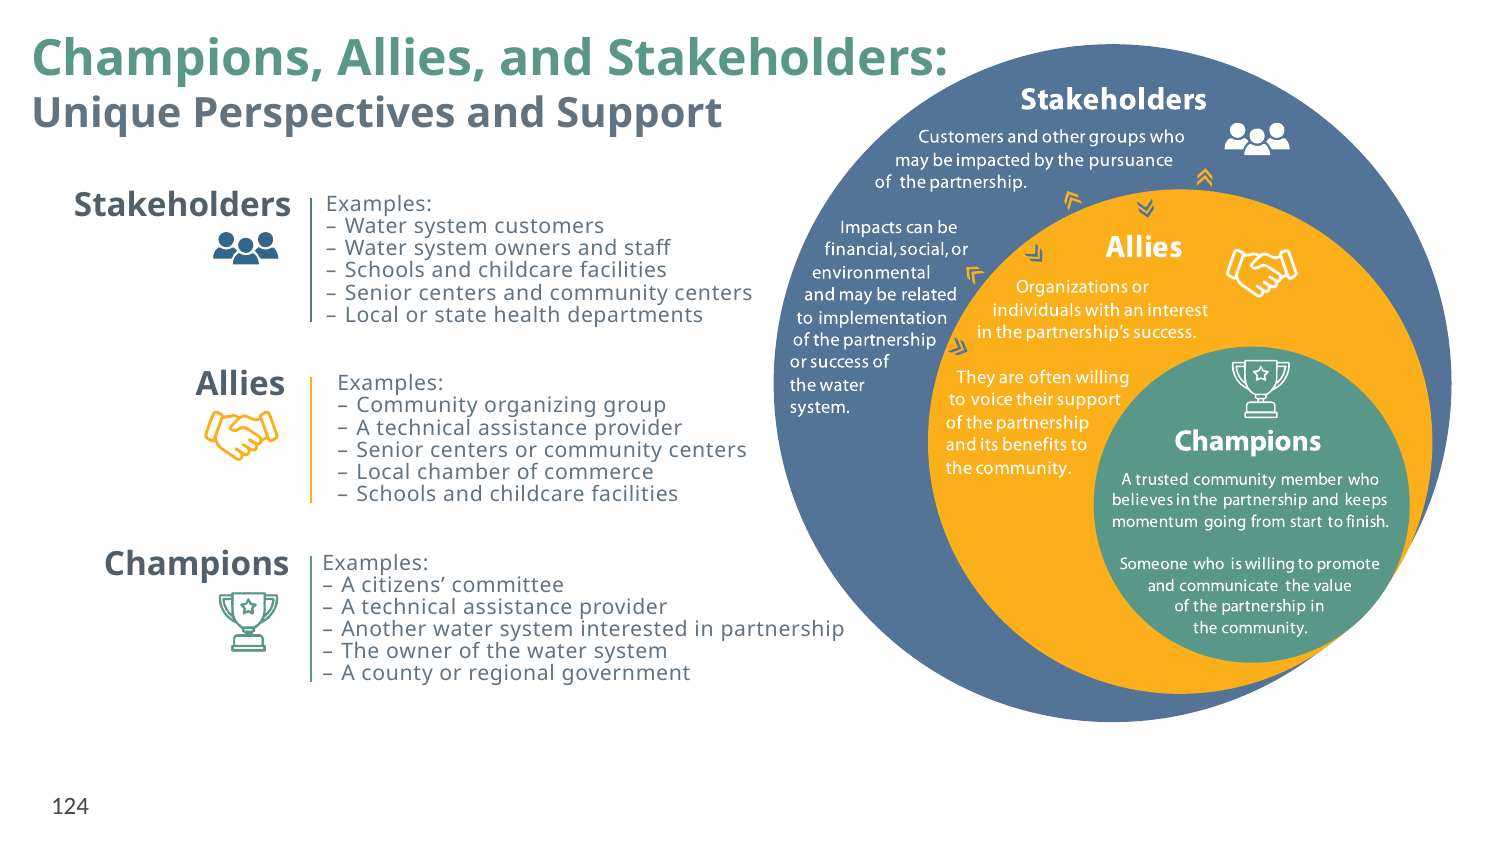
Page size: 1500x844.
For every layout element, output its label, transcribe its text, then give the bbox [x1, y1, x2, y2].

slide_number 124 [16, 782, 124, 828]
text_box [0, 0, 1500, 739]
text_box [1, 10, 1500, 749]
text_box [773, 44, 1452, 723]
